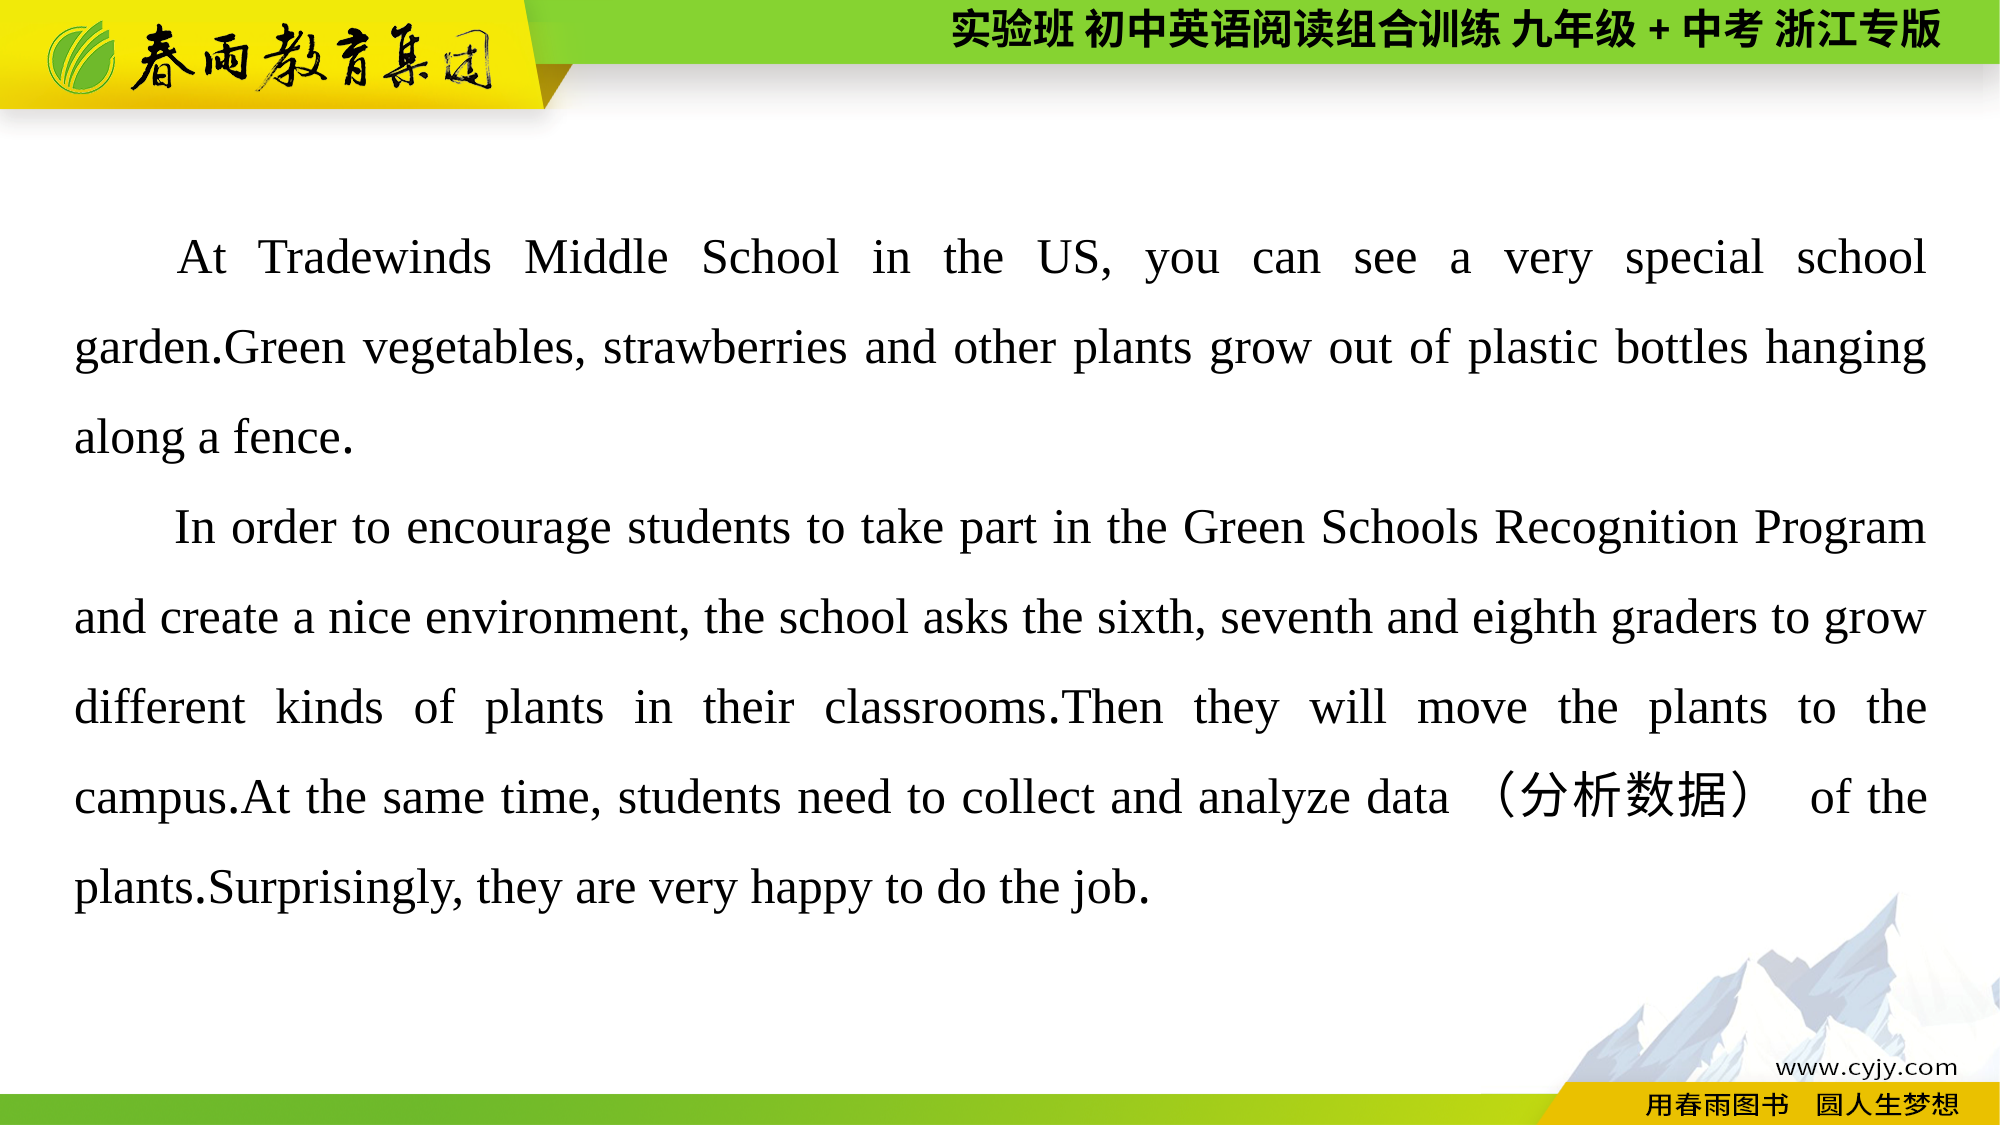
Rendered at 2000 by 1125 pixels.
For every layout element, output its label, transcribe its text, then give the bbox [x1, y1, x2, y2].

picture [0, 0, 2000, 1125]
list At Tradewinds Middle School in the US, you can see a very special school garden.Green vegetables, strawberries and other plants grow out of plastic bottles hanging along a fence. In order to encourage students to take part in the Green Schools Recognition Program and create a nice environment, the school asks the sixth, seventh and eighth graders to grow different kinds of plants in their classrooms.Then they will move the plants to the campus.At the same time, students need to collect and analyze data（分析数据） of the plants.Surprisingly, they are very happy to do the job. [59, 186, 1944, 917]
